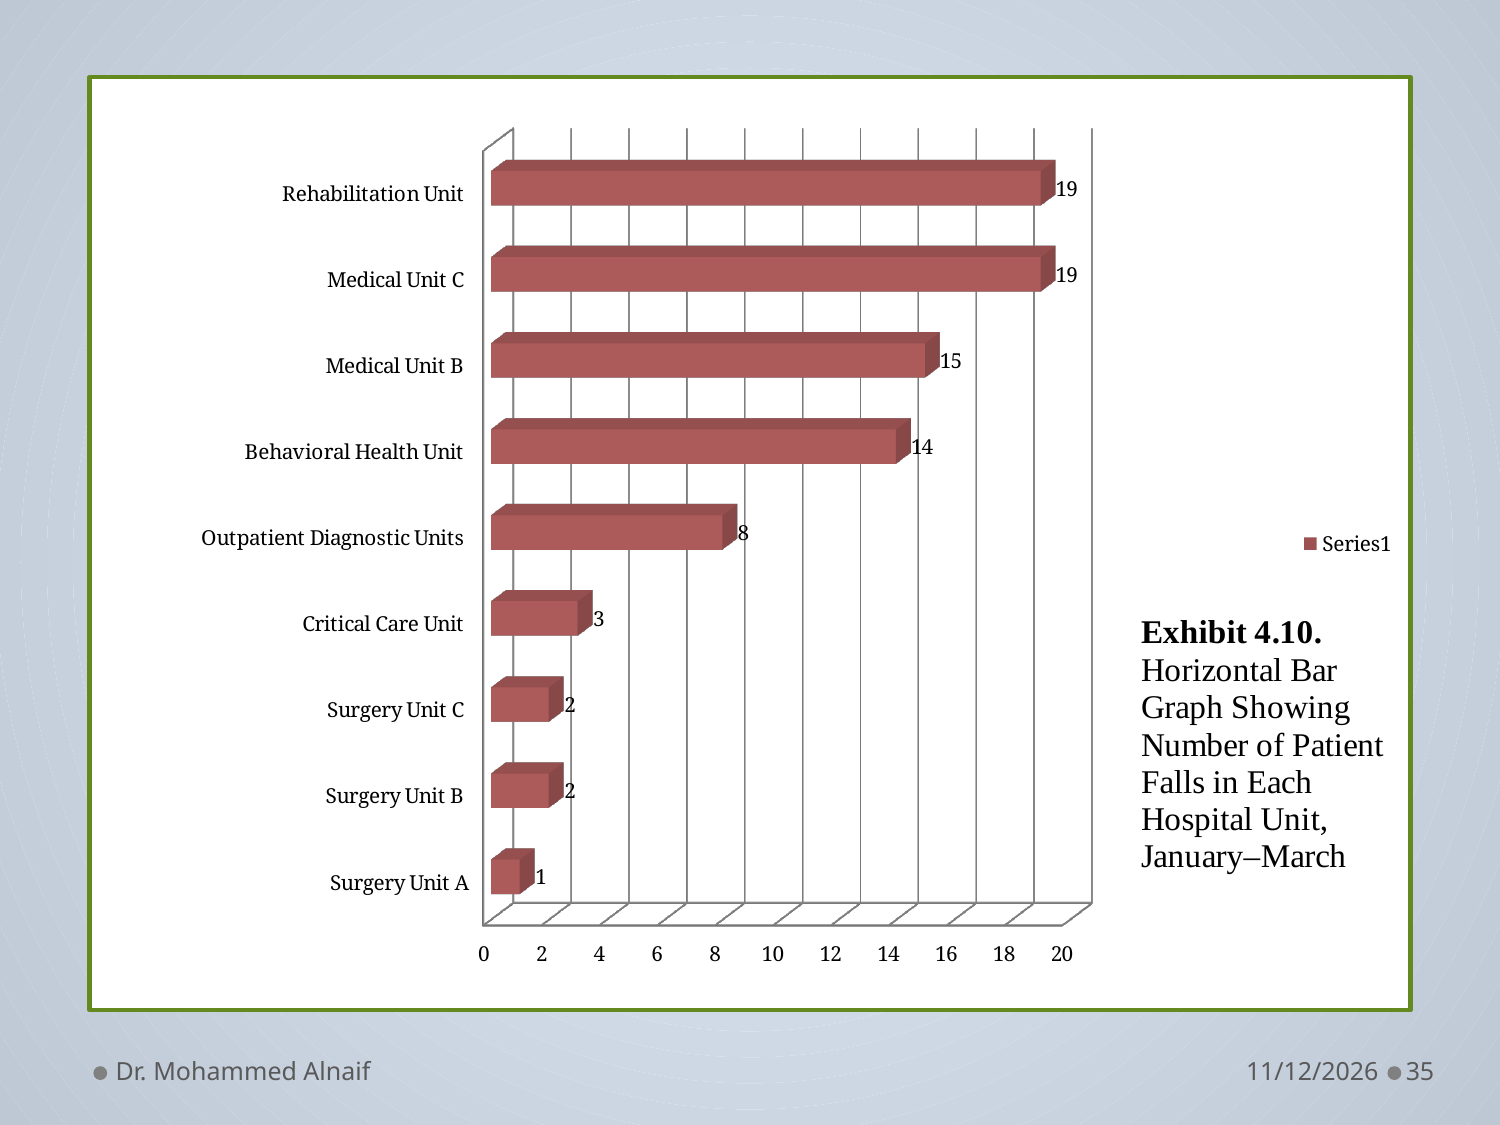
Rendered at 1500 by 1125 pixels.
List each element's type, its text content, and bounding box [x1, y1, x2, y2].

footer Dr. Mohammed Alnaif [108, 1042, 576, 1103]
chart [87, 74, 1413, 1013]
slide_number 35 [1401, 1042, 1494, 1103]
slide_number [1043, 1042, 1386, 1103]
